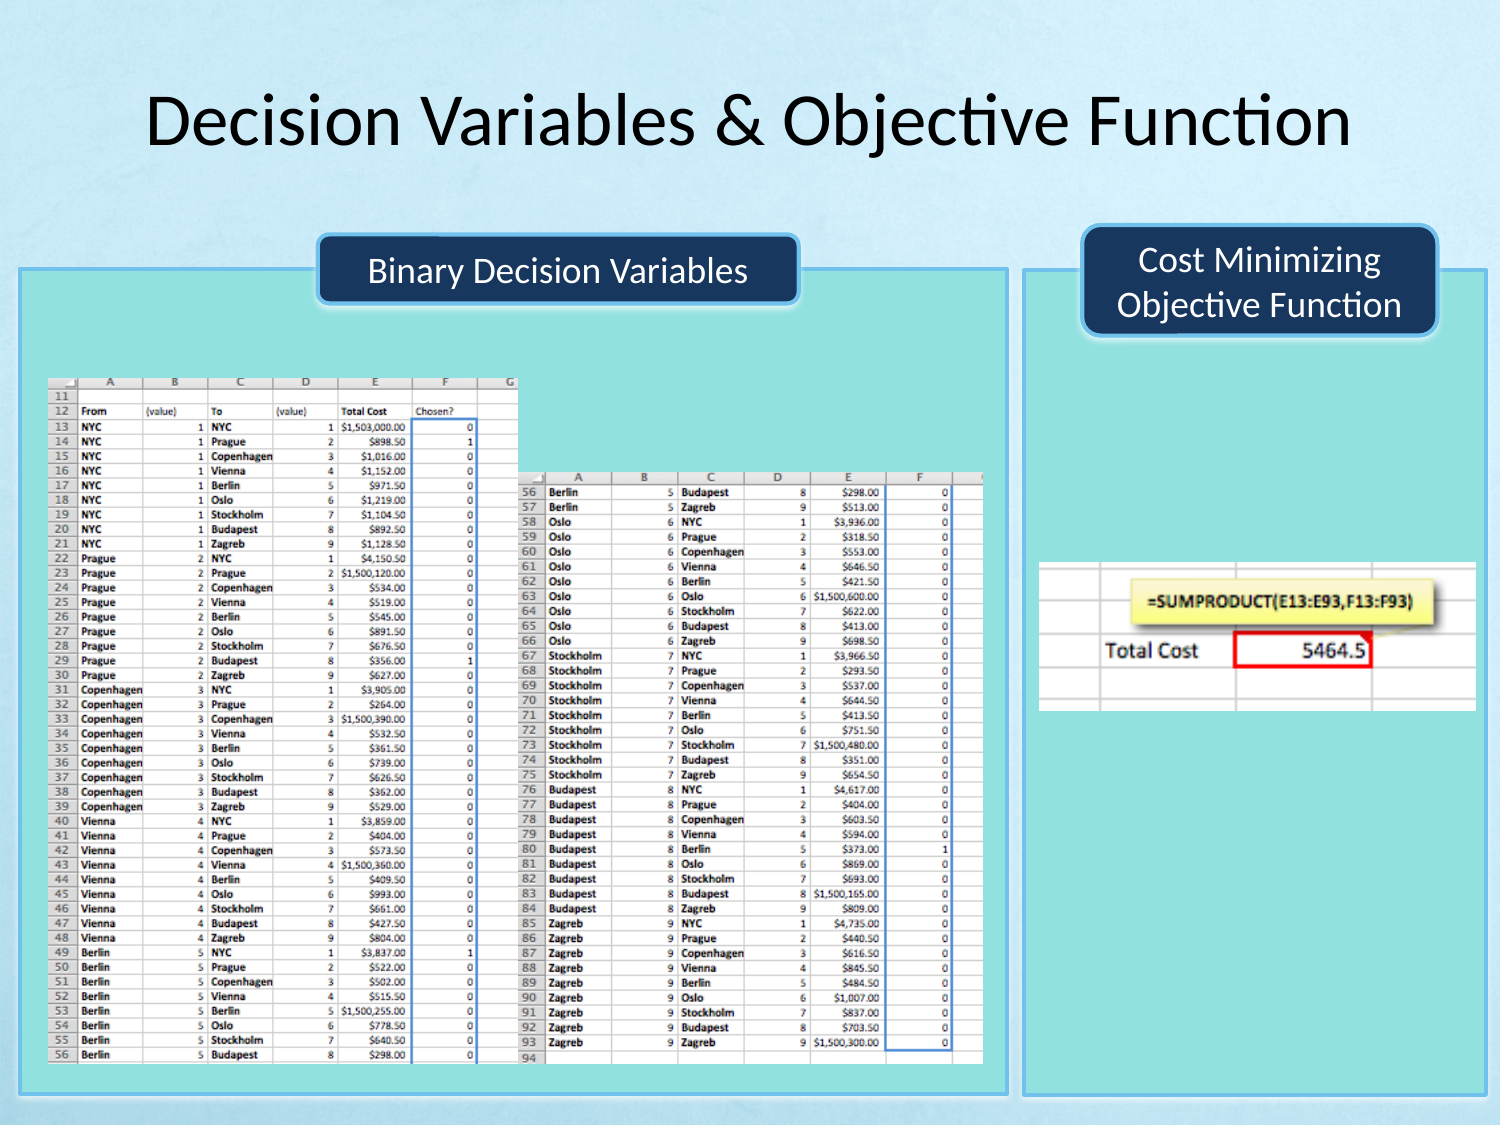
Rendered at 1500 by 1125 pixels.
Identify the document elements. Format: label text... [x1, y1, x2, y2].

picture [46, 376, 520, 1066]
text_box Cost Minimizing Objective Function [1080, 222, 1440, 338]
title Decision Variables & Objective Function [81, 15, 1419, 168]
text_box Binary Decision Variables [315, 232, 801, 306]
picture [522, 471, 985, 1066]
text_box x [18, 267, 1009, 1096]
text_box [1022, 268, 1488, 1097]
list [1038, 518, 1477, 755]
